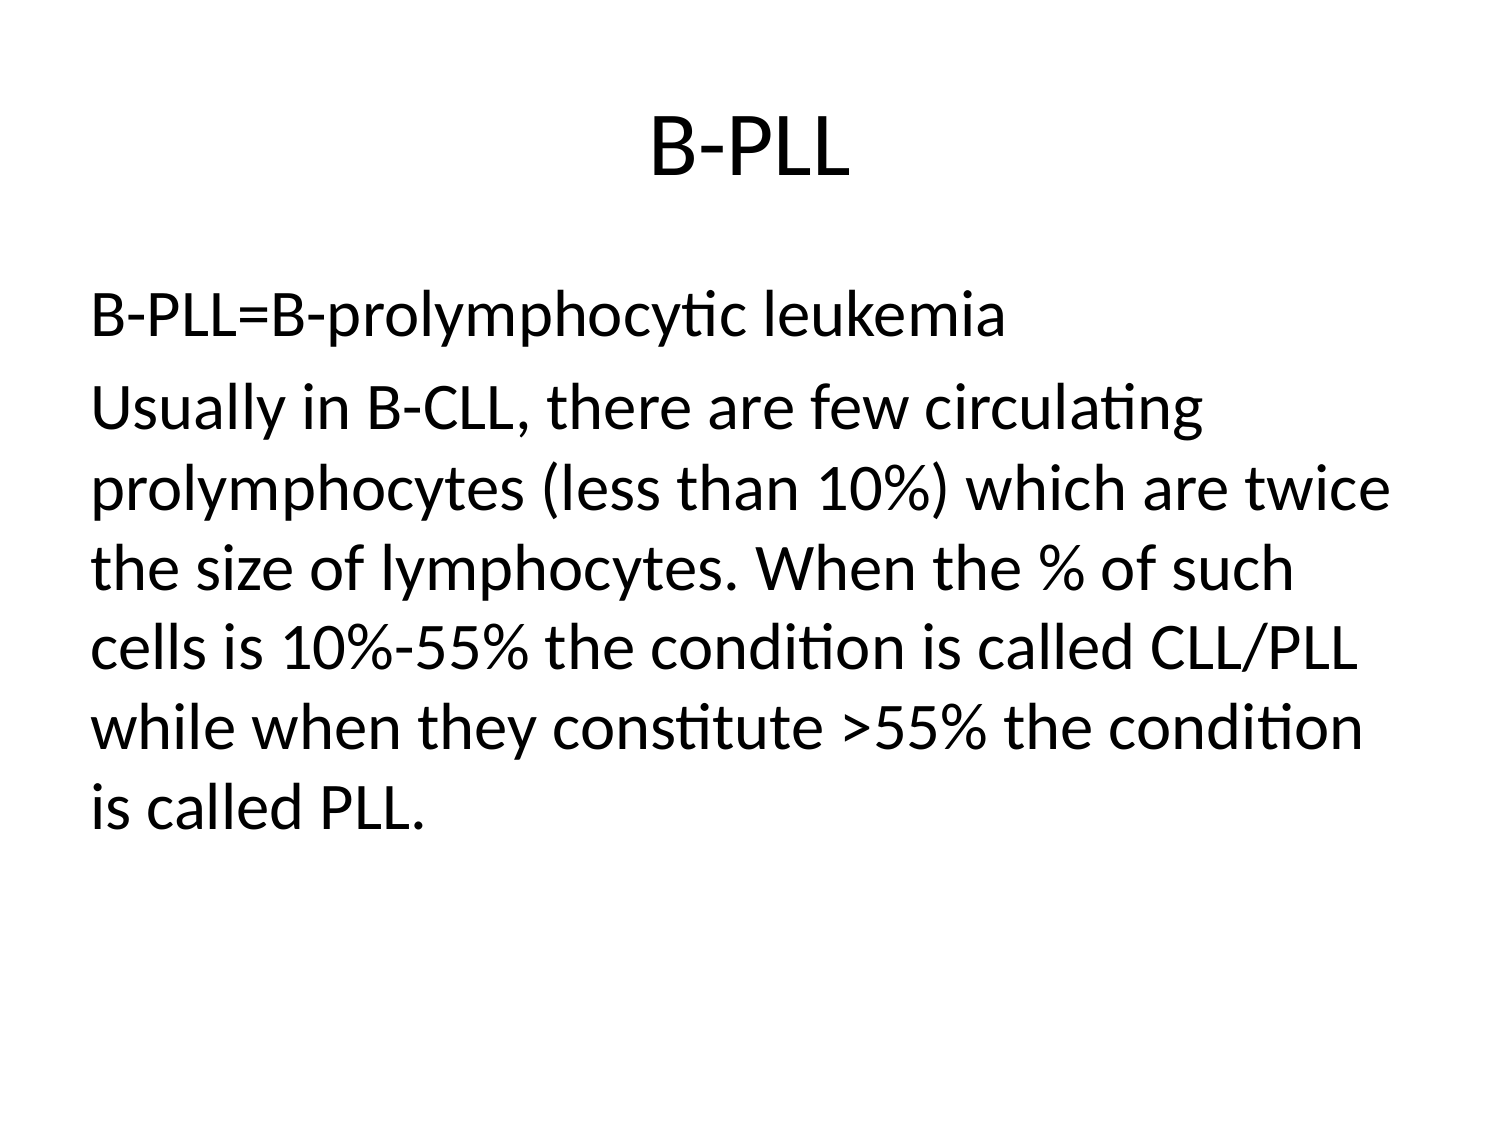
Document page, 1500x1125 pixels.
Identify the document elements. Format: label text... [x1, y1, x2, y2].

list B-PLL=B-prolymphocytic leukemia Usually in B-CLL, there are few circulating prolymphocytes (less than 10%) which are twice the size of lymphocytes. When the % of such cells is 10%-55% the condition is called CLL/PLL while when they constitute >55% the condition is called PLL. [75, 262, 1425, 1005]
title B-PLL [75, 45, 1425, 233]
